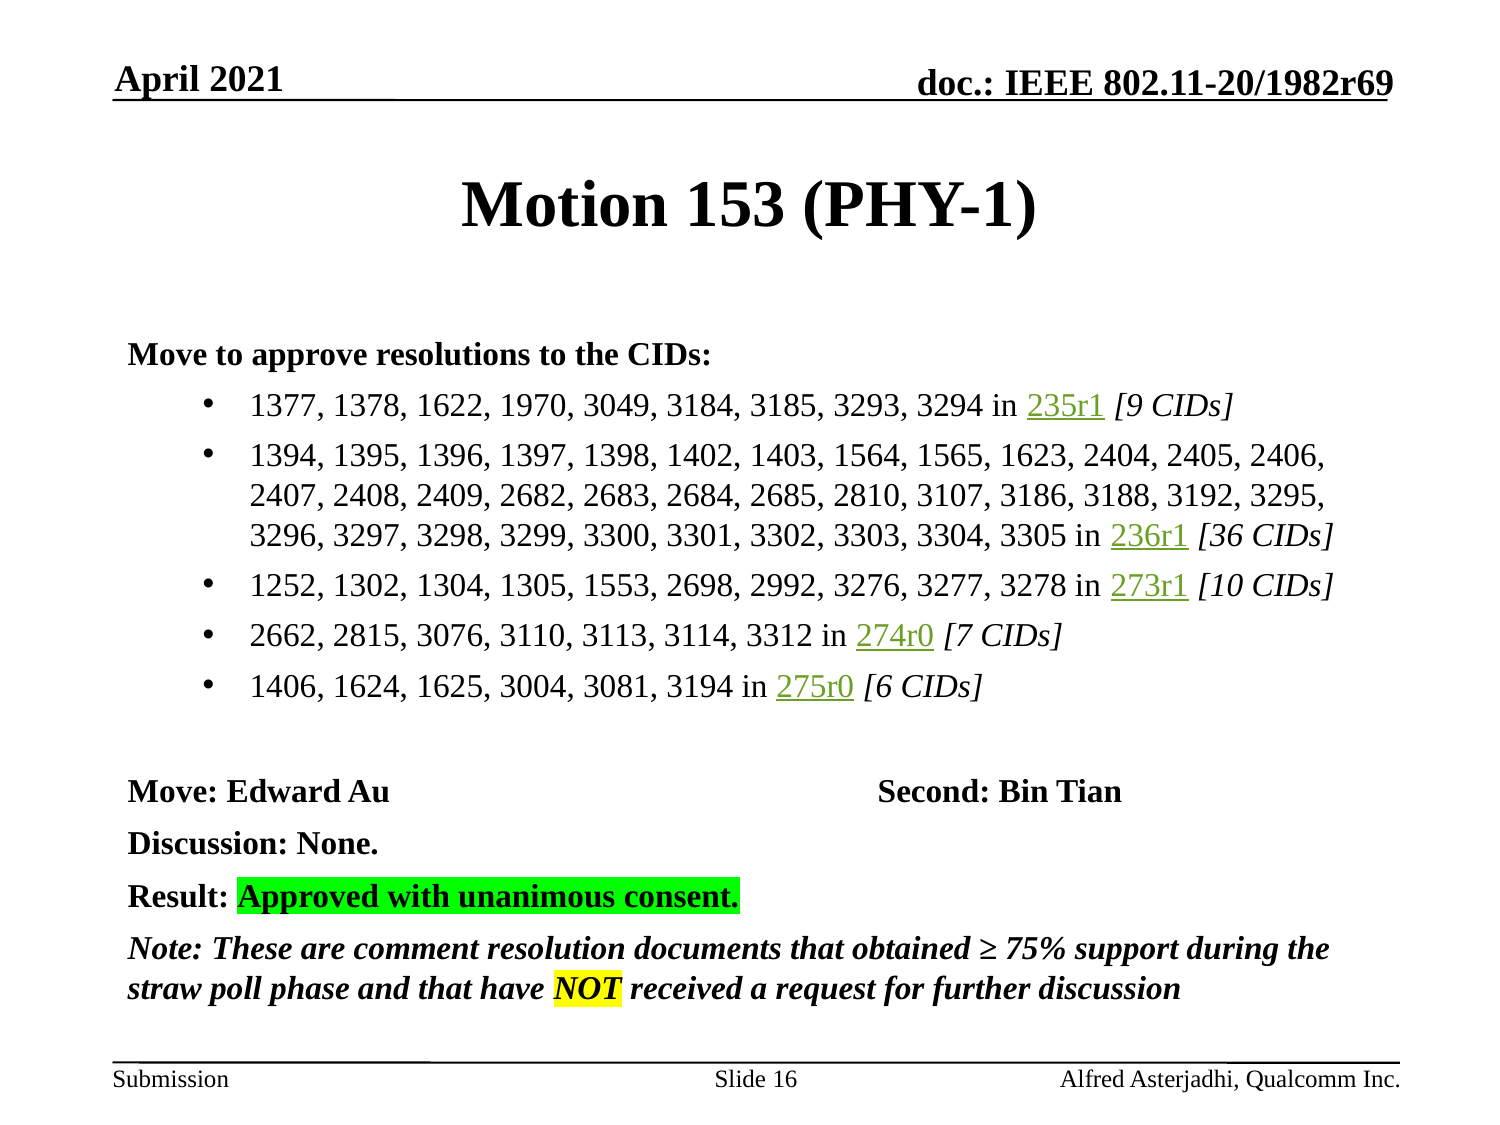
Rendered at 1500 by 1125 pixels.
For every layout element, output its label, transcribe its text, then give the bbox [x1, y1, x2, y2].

slide_number Slide 16 [712, 1061, 800, 1123]
title Motion 153 (PHY-1) [112, 112, 1388, 288]
footer Alfred Asterjadhi, Qualcomm Inc. [878, 1061, 1402, 1093]
list Move to approve resolutions to the CIDs: 1377, 1378, 1622, 1970, 3049, 3184, 3185, 3293, 3294 in 235r1 [9 CIDs] 1394, 1395, 1396, 1397, 1398, 1402, 1403, 1564, 1565, 1623, 2404, 2405, 2406, 2407, 2408, 2409, 2682, 2683, 2684, 2685, 2810, 3107, 3186, 3188, 3192, 3295, 3296, 3297, 3298, 3299, 3300, 3301, 3302, 3303, 3304, 3305 in 236r1 [36 CIDs] 1252, 1302, 1304, 1305, 1553, 2698, 2992, 3276, 3277, 3278 in 273r1 [10 CIDs] 2662, 2815, 3076, 3110, 3113, 3114, 3312 in 274r0 [7 CIDs] 1406, 1624, 1625, 3004, 3081, 3194 in 275r0 [6 CIDs] Move: Edward Au Second: Bin Tian Discussion: None. Result: Approved with unanimous consent. Note: These are comment resolution documents that obtained ≥ 75% support during the straw poll phase and that have NOT received a request for further discussion [112, 324, 1388, 1063]
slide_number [114, 54, 423, 100]
